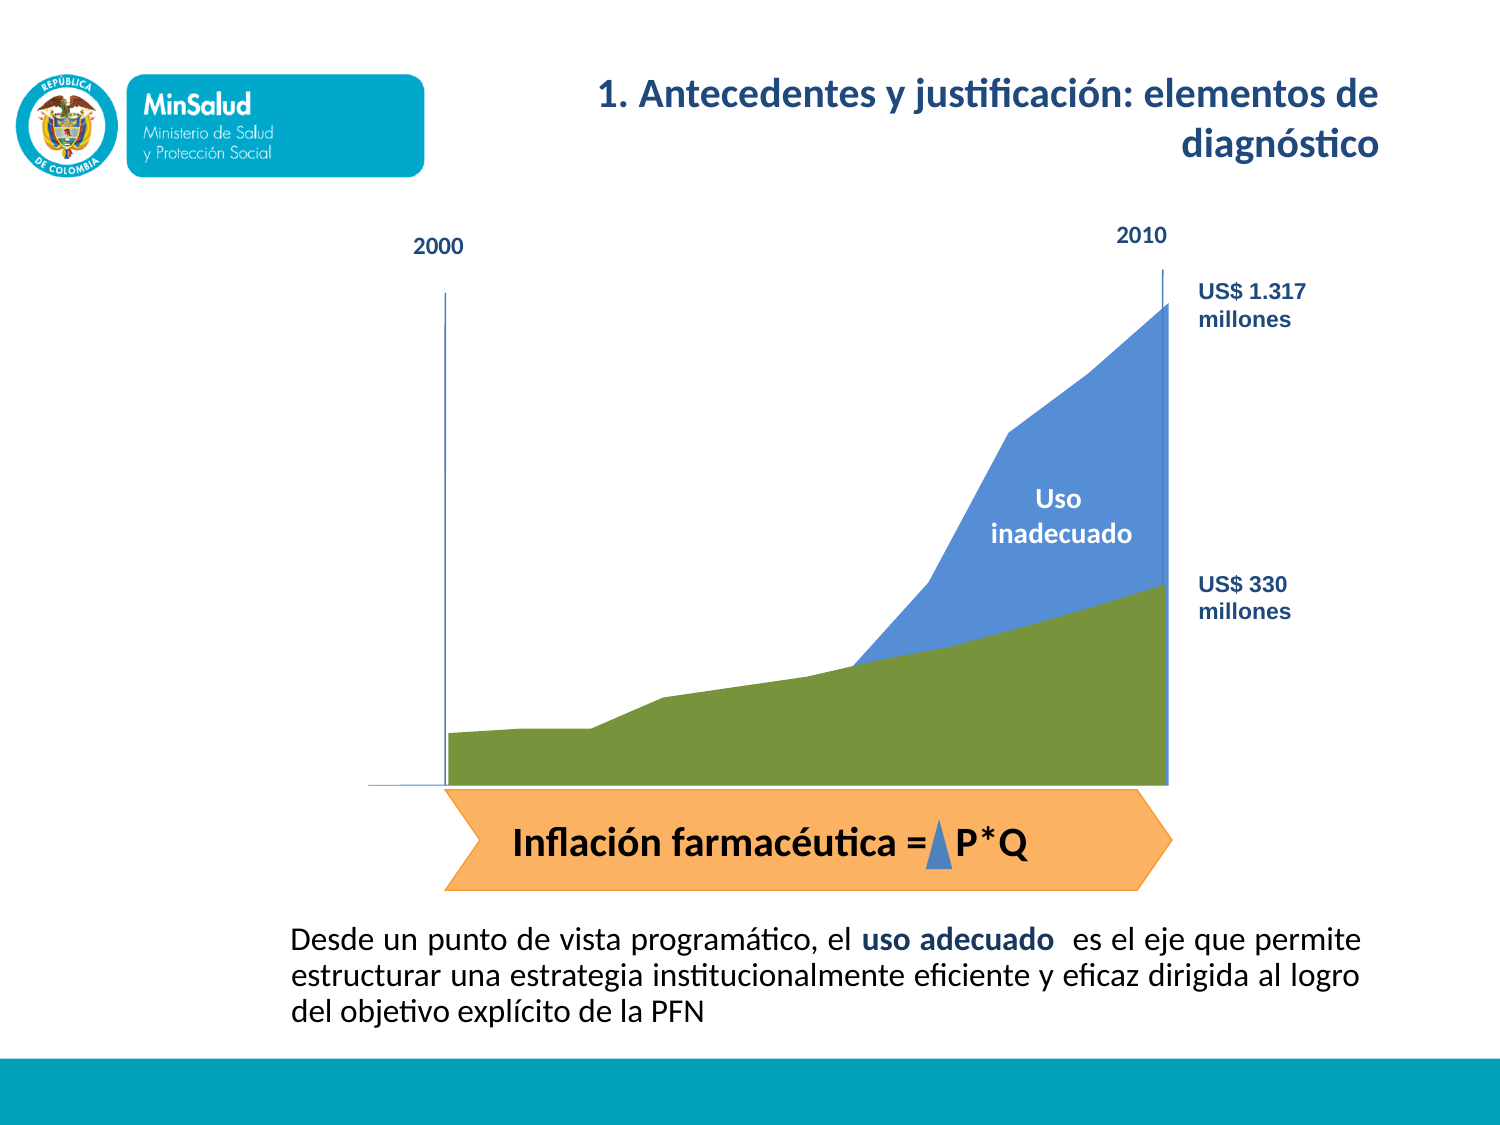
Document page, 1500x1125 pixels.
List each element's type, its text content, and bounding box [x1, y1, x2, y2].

text_box Inflación farmacéutica = P*Q [445, 830, 1172, 891]
picture [339, 540, 1196, 821]
text_box US$ 1.317 millones [1200, 269, 1407, 340]
text_box [923, 830, 955, 872]
picture [11, 54, 1196, 538]
text_box Desde un punto de vista programático, el uso adecuado es el eje que permite estructurar una estrategia institucionalmente eficiente y eficaz dirigida al logro del objetivo explícito de la PFN [246, 913, 1377, 1037]
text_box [448, 471, 1407, 786]
text_box 1. Antecedentes y justificación: elementos de diagnóstico [527, 58, 1395, 174]
